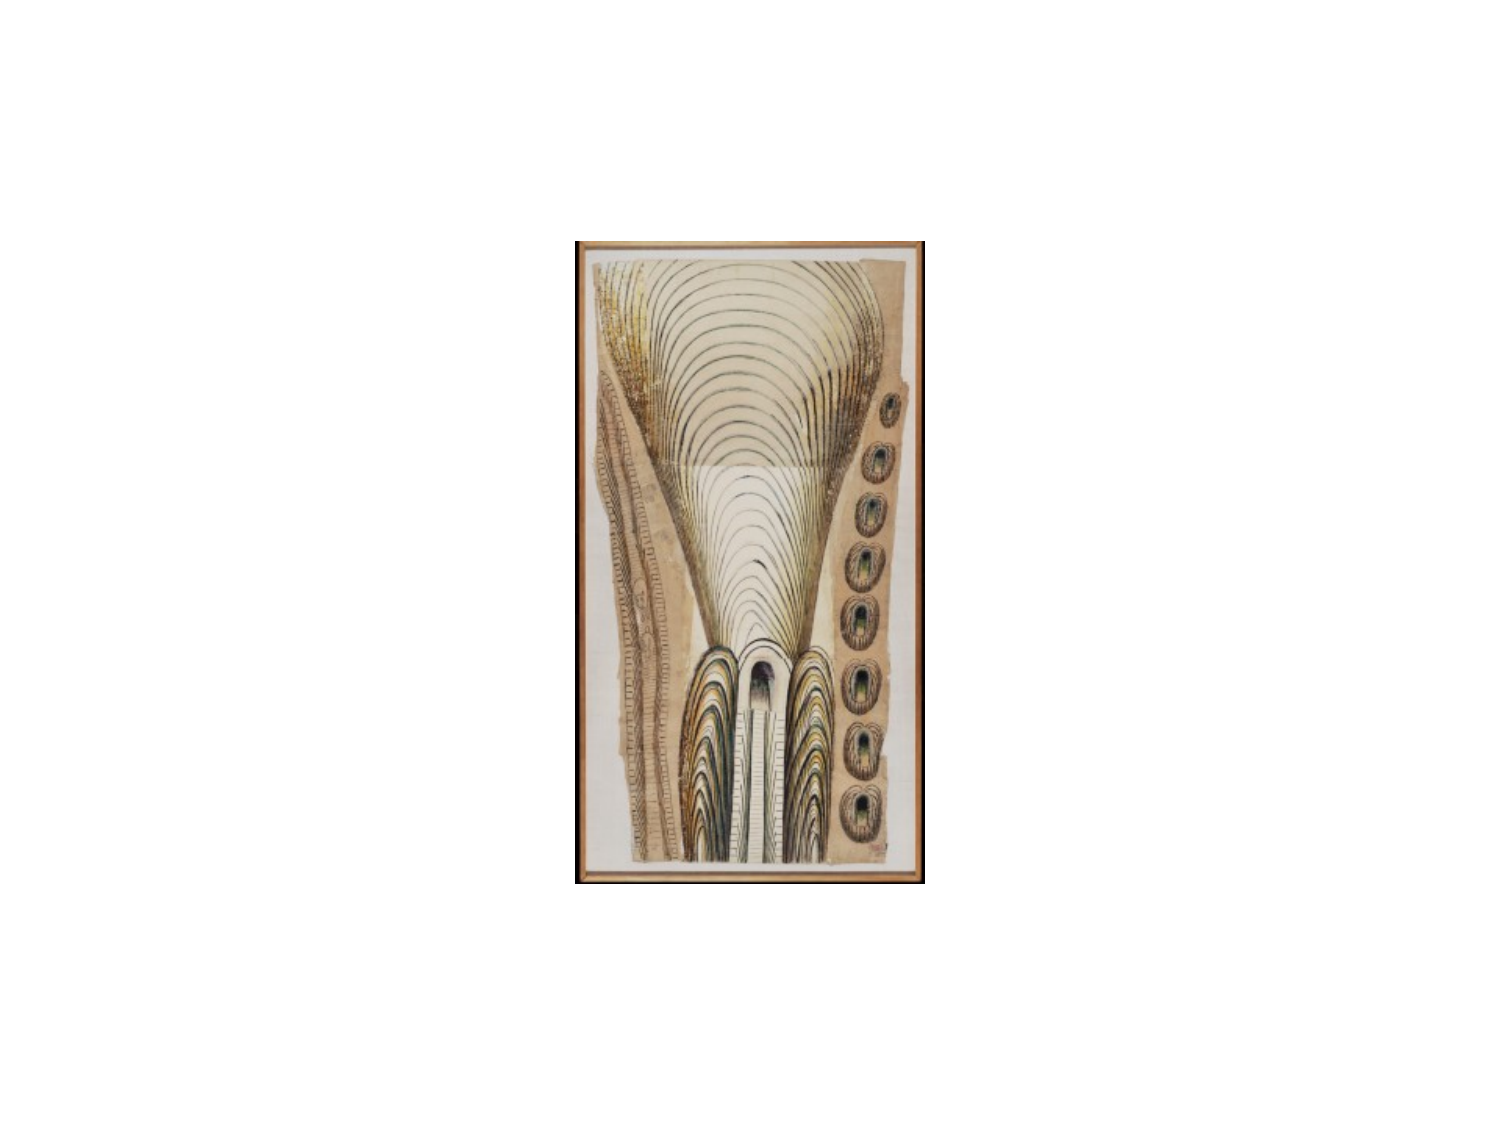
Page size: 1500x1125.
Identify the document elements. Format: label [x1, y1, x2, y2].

picture [574, 241, 926, 884]
